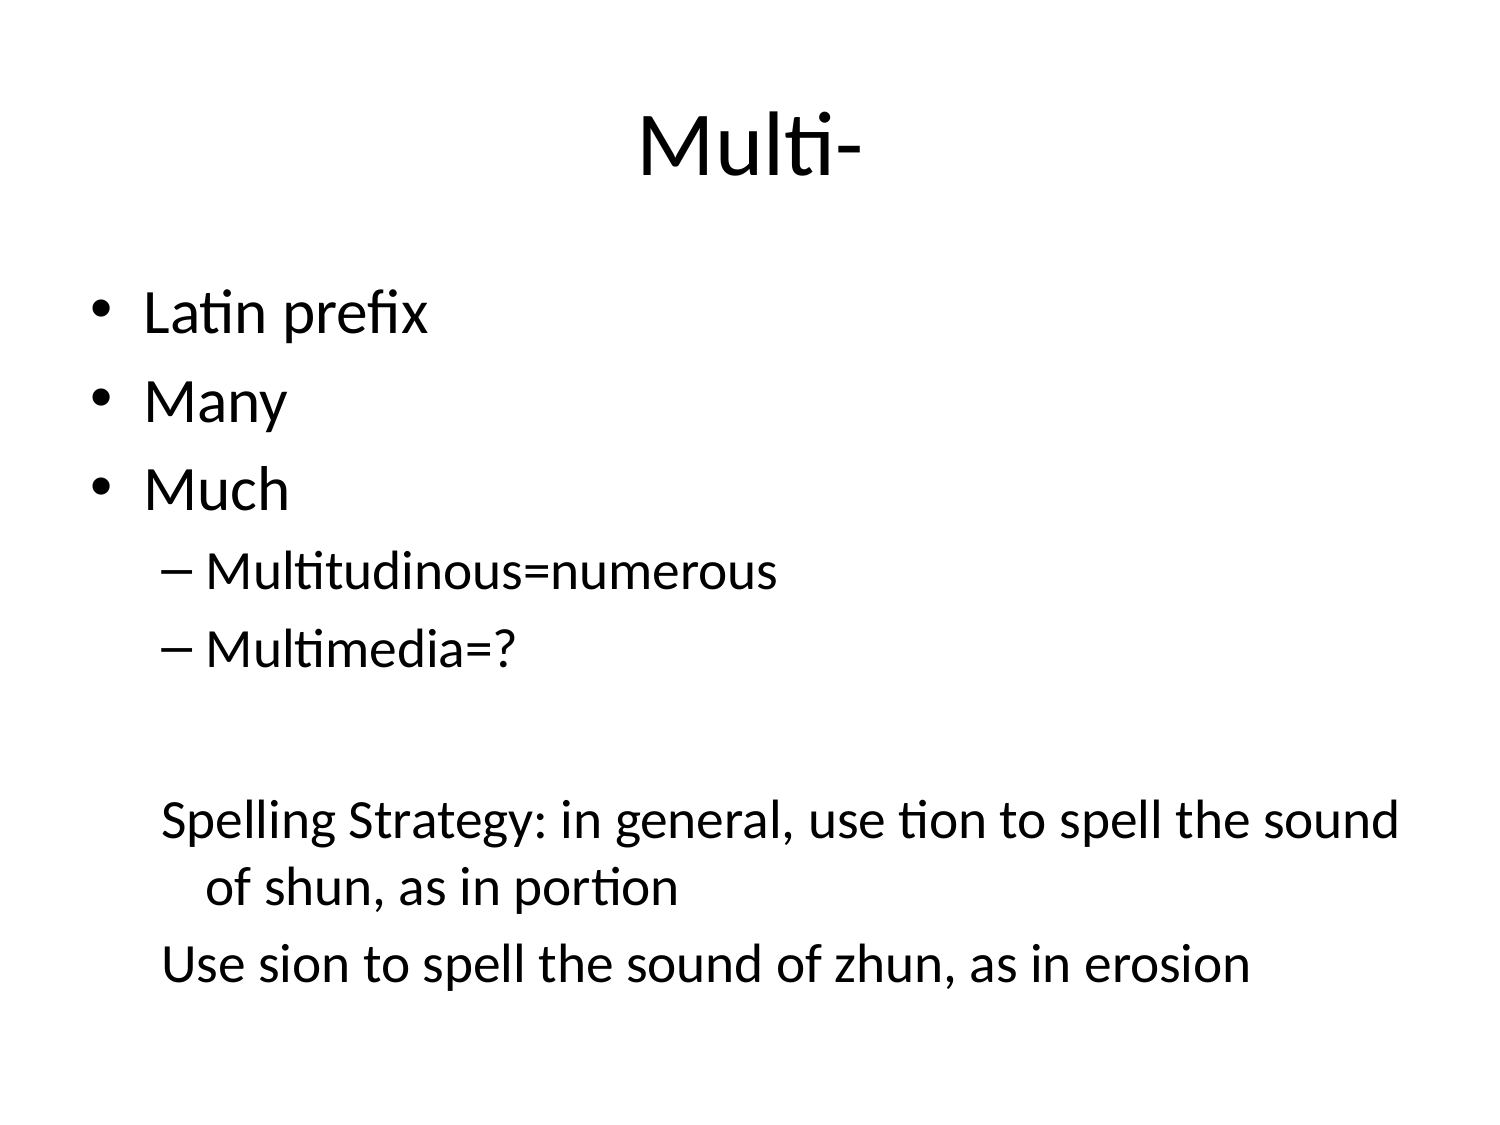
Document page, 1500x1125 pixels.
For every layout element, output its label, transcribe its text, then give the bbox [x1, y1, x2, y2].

list Latin prefix Many Much Multitudinous=numerous Multimedia=? Spelling Strategy: in general, use tion to spell the sound of shun, as in portion Use sion to spell the sound of zhun, as in erosion [75, 262, 1425, 1005]
title Multi- [75, 45, 1425, 233]
